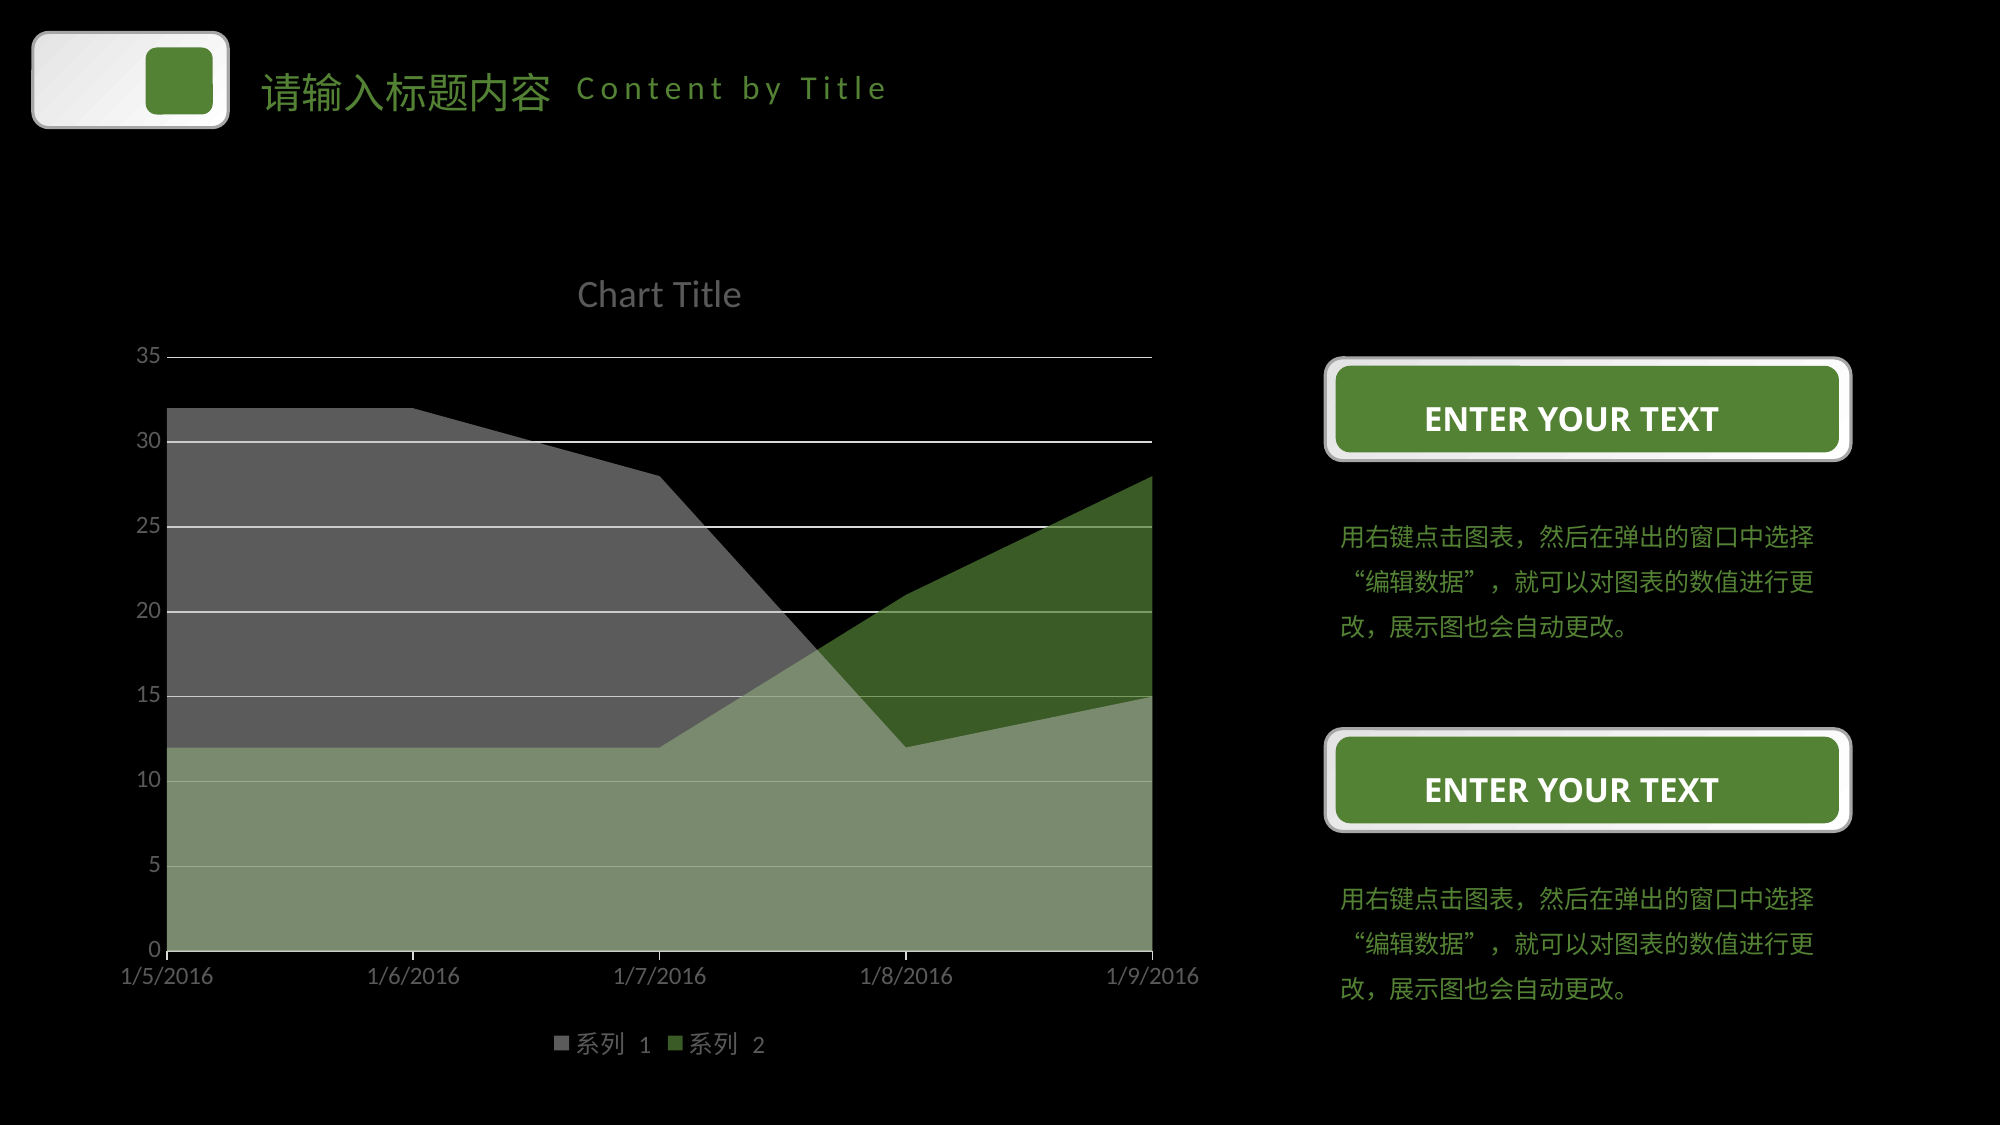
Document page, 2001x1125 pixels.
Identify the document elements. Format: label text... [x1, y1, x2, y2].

text_box Content by Title [710, 58, 901, 114]
text_box 用右键点击图表，然后在弹出的窗口中选择“编辑数据”，就可以对图表的数值进行更改，展示图也会自动更改。 [1325, 499, 1851, 650]
text_box 用右键点击图表，然后在弹出的窗口中选择“编辑数据”，就可以对图表的数值进行更改，展示图也会自动更改。 [1325, 861, 1851, 1011]
chart [97, 241, 1222, 1068]
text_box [1325, 357, 1851, 461]
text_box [1325, 728, 1851, 832]
text_box 请输入标题内容 [245, 34, 710, 125]
